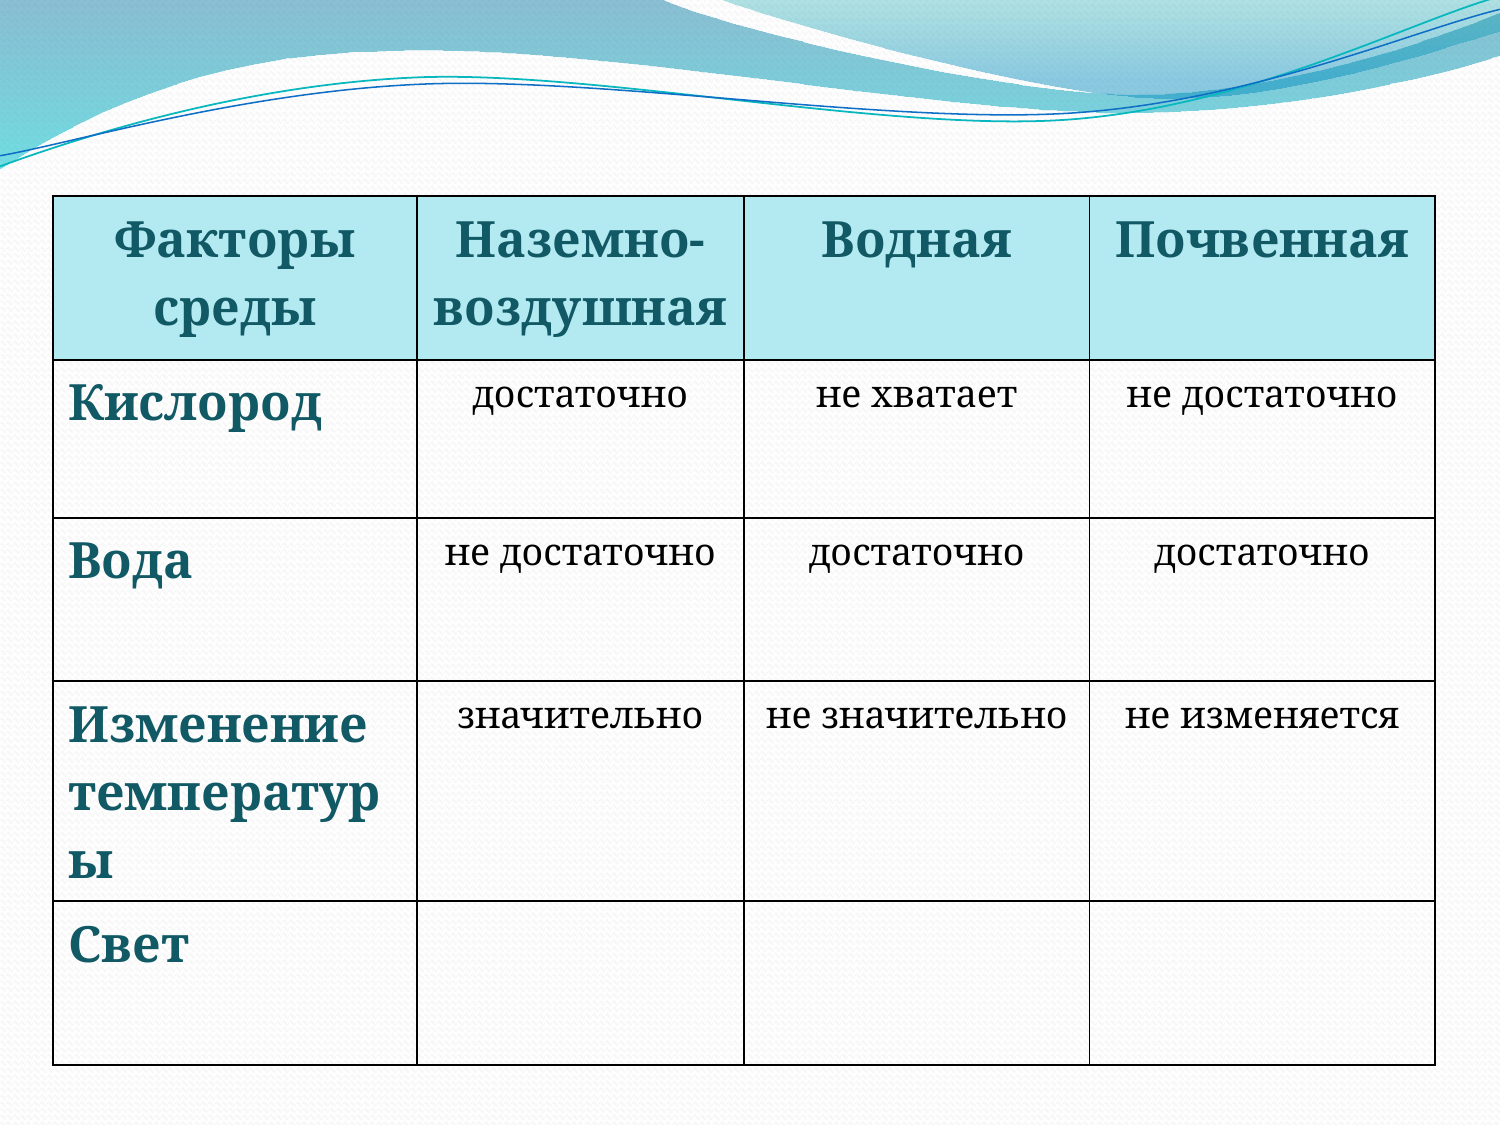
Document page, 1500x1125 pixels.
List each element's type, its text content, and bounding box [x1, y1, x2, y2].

table_cell Кислород [54, 361, 416, 517]
table_cell не изменяется [1090, 682, 1434, 900]
table_cell Свет [54, 902, 416, 1064]
table_header Почвенная [1090, 197, 1434, 359]
table_cell [1090, 902, 1434, 1064]
table_cell Вода [54, 519, 416, 680]
table_cell достаточно [418, 361, 743, 517]
table_cell не достаточно [1090, 361, 1434, 517]
table_cell не достаточно [418, 519, 743, 680]
table_cell не значительно [745, 682, 1089, 900]
table_cell Изменение температуры [54, 682, 416, 900]
table_cell не хватает [745, 361, 1089, 517]
table_header Водная [745, 197, 1089, 359]
table_cell достаточно [1090, 519, 1434, 680]
table_cell достаточно [745, 519, 1089, 680]
table_header Наземно-воздушная [418, 197, 743, 359]
table_cell [745, 902, 1089, 1064]
table_cell [418, 902, 743, 1064]
table_header Факторы среды [54, 197, 416, 359]
table_cell значительно [418, 682, 743, 900]
